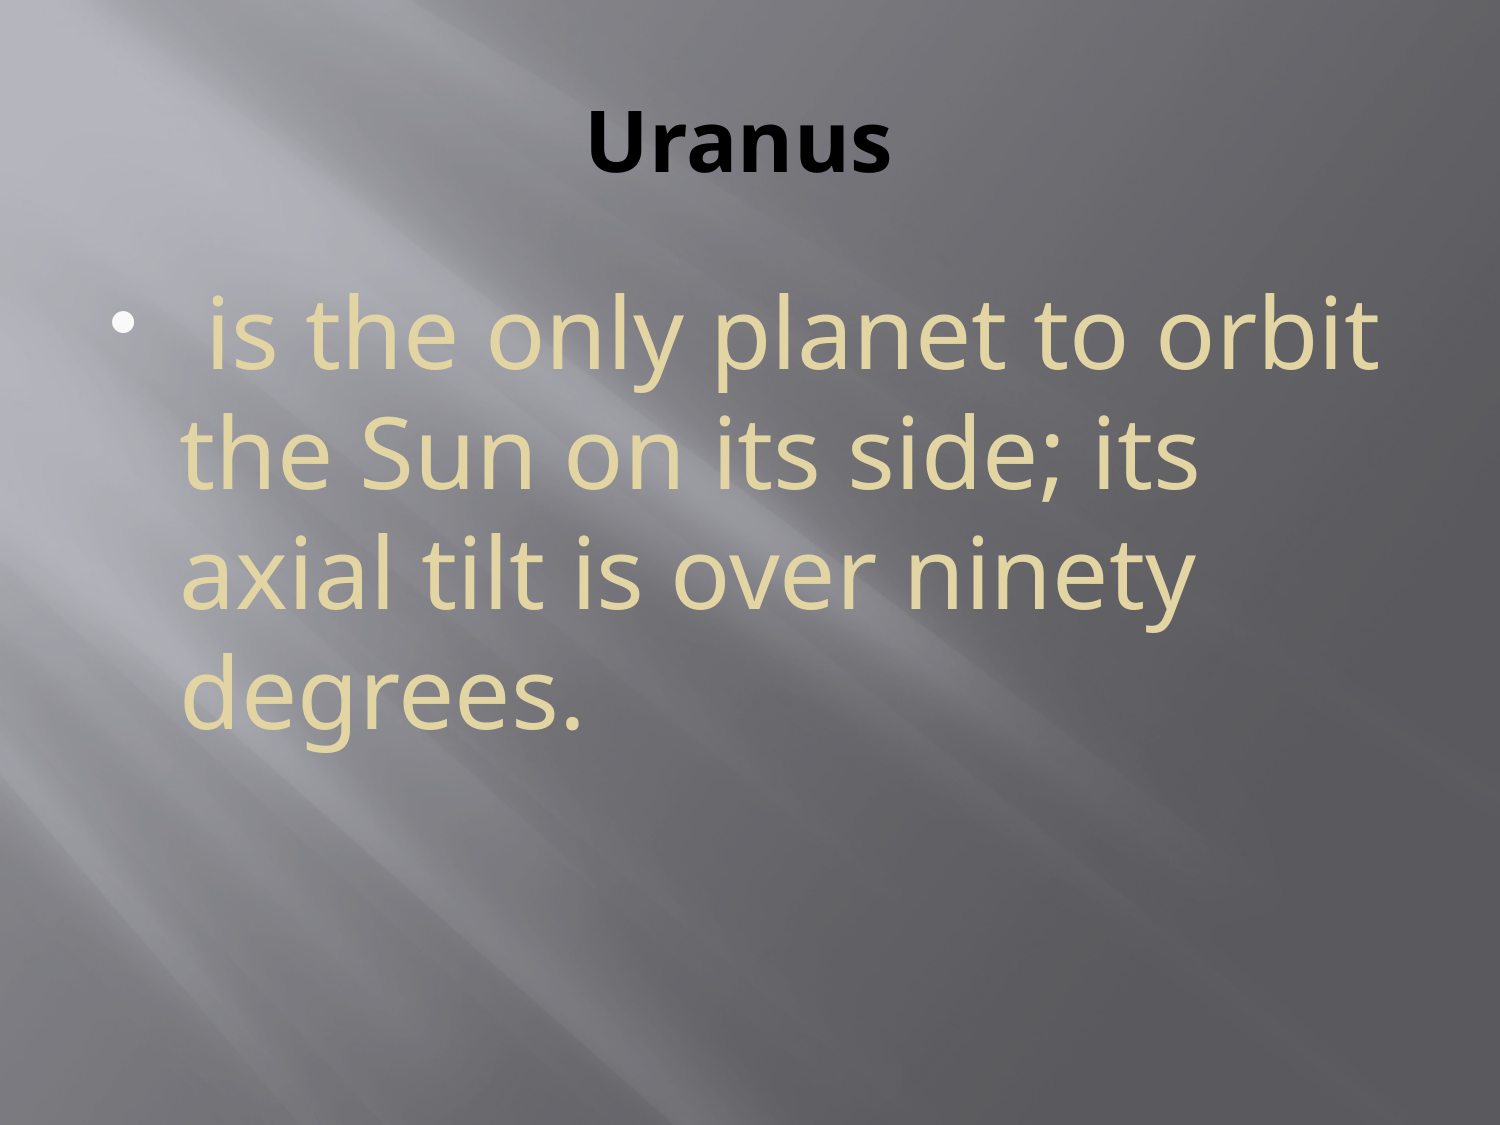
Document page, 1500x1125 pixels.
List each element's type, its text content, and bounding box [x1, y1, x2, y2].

title Uranus [75, 45, 1425, 233]
list is the only planet to orbit the Sun on its side; its axial tilt is over ninety degrees. [75, 262, 1425, 1035]
